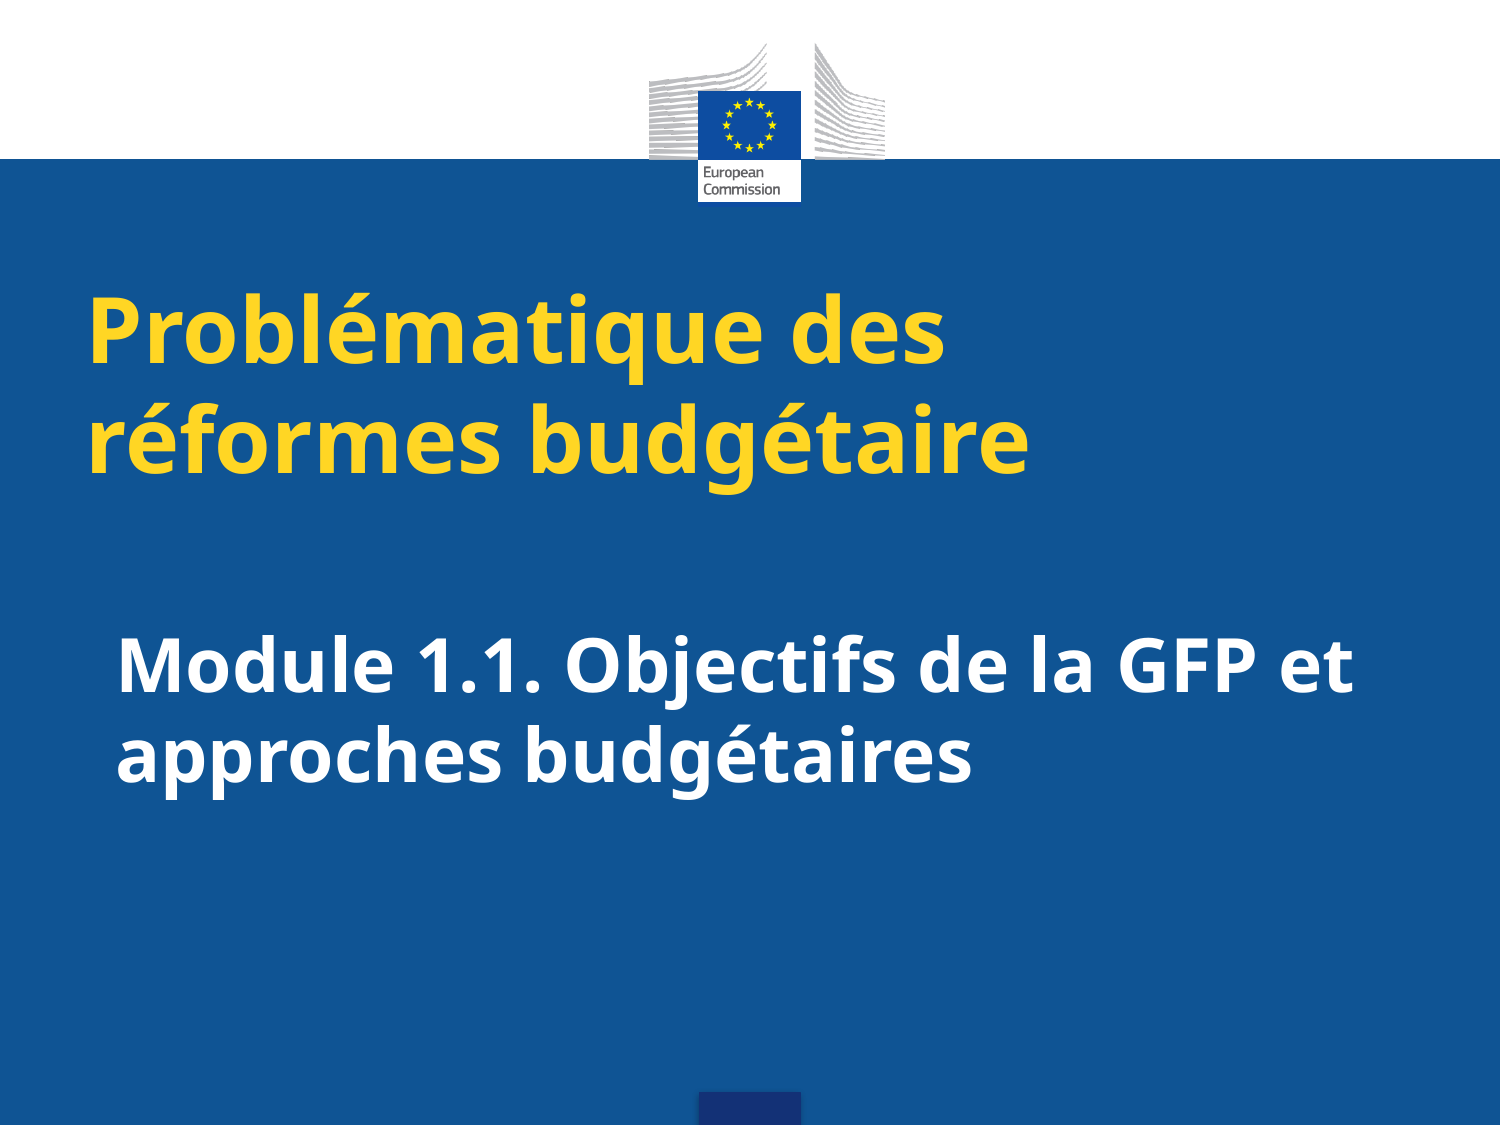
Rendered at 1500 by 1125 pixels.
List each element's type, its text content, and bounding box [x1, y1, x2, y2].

title Problématique des réformes budgétaire [70, 304, 1346, 459]
subtitle Module 1.1. Objectifs de la GFP et approches budgétaires [100, 609, 1500, 894]
